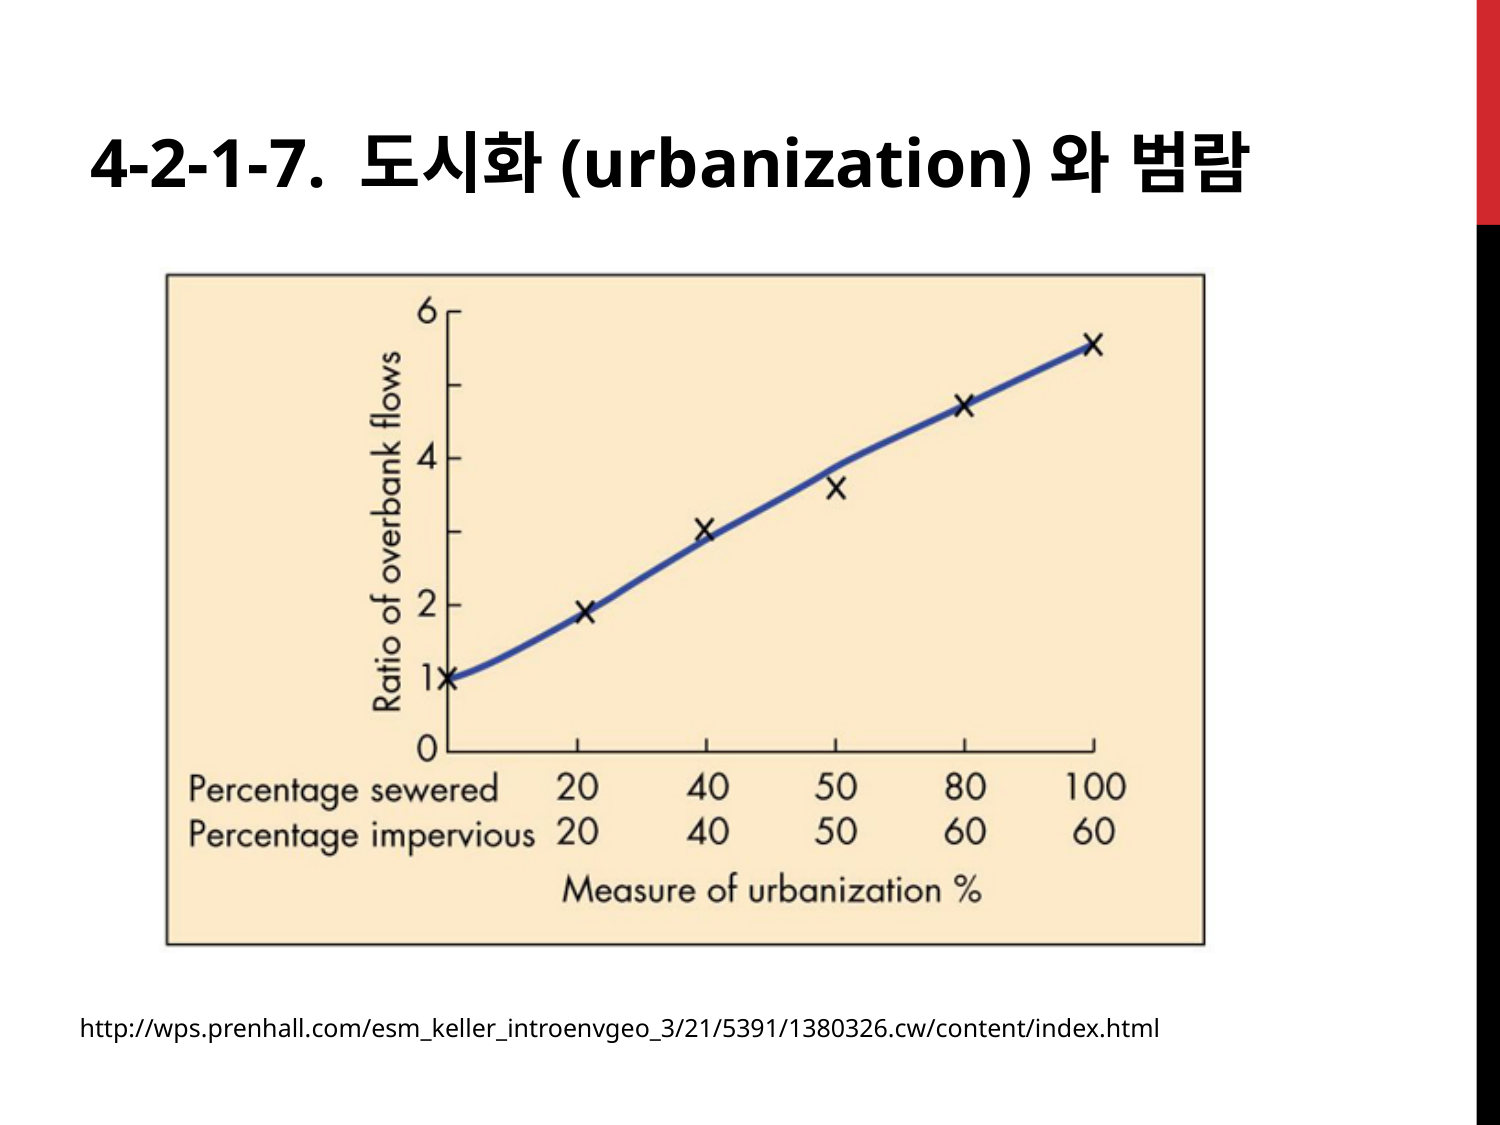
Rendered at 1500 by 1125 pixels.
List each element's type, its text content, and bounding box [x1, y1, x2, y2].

list 4-2-1-7. 도시화(urbanization)와 범람 [75, 113, 1325, 1004]
text_box http://wps.prenhall.com/esm_keller_introenvgeo_3/21/5391/1380326.cw/content/index.html [64, 1004, 1365, 1050]
picture [158, 266, 1216, 953]
